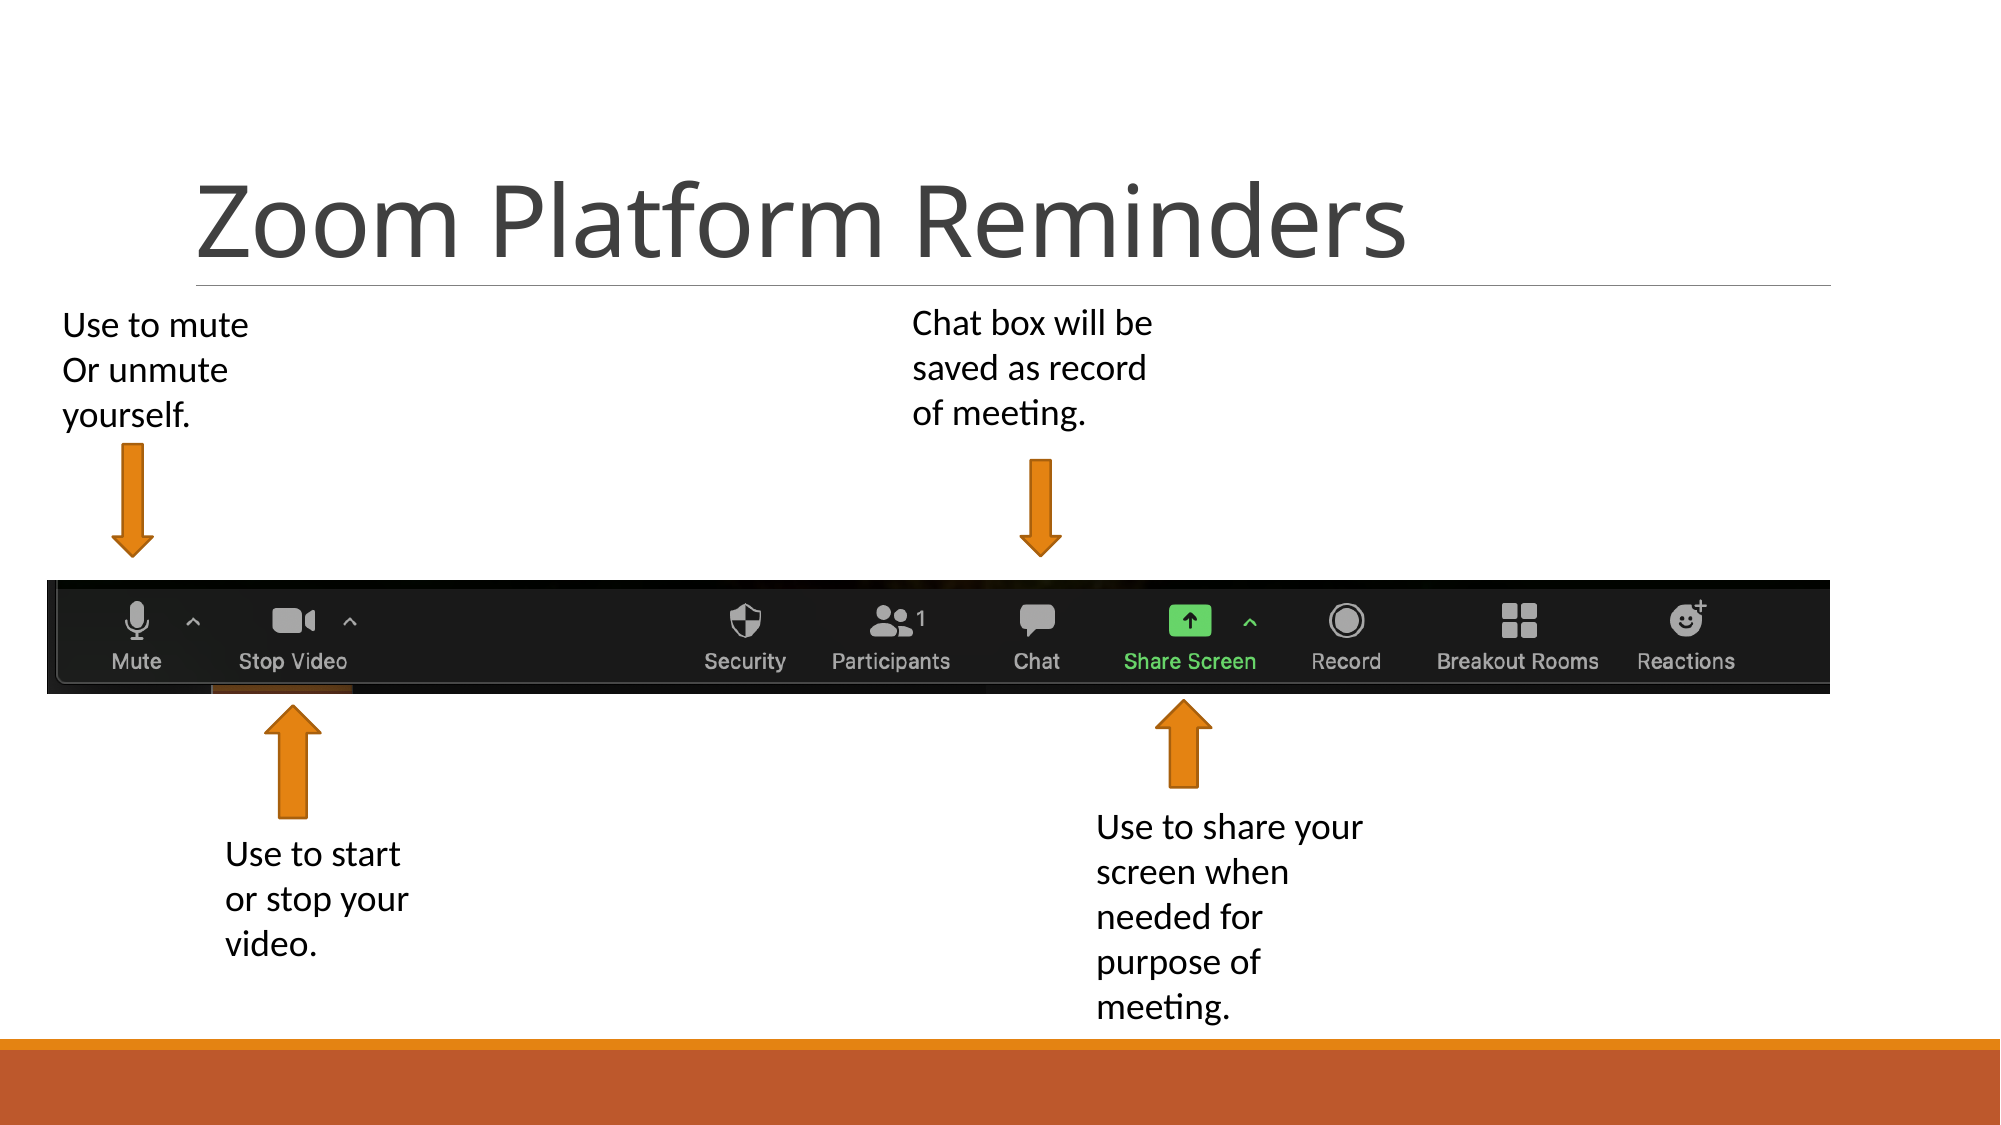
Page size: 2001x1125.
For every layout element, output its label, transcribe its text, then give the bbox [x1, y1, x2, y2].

text_box [111, 442, 154, 558]
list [46, 580, 1831, 694]
text_box [1154, 704, 1213, 789]
text_box Use to start or stop your video. [210, 821, 431, 972]
text_box Use to mute Or unmute yourself. [47, 292, 373, 443]
text_box Chat box will be saved as record of meeting. [897, 290, 1184, 441]
text_box [264, 704, 322, 820]
title Zoom Platform Reminders [180, 47, 1830, 285]
text_box Use to share your screen when needed for purpose of meeting. [1081, 794, 1402, 1034]
text_box [1019, 458, 1062, 558]
